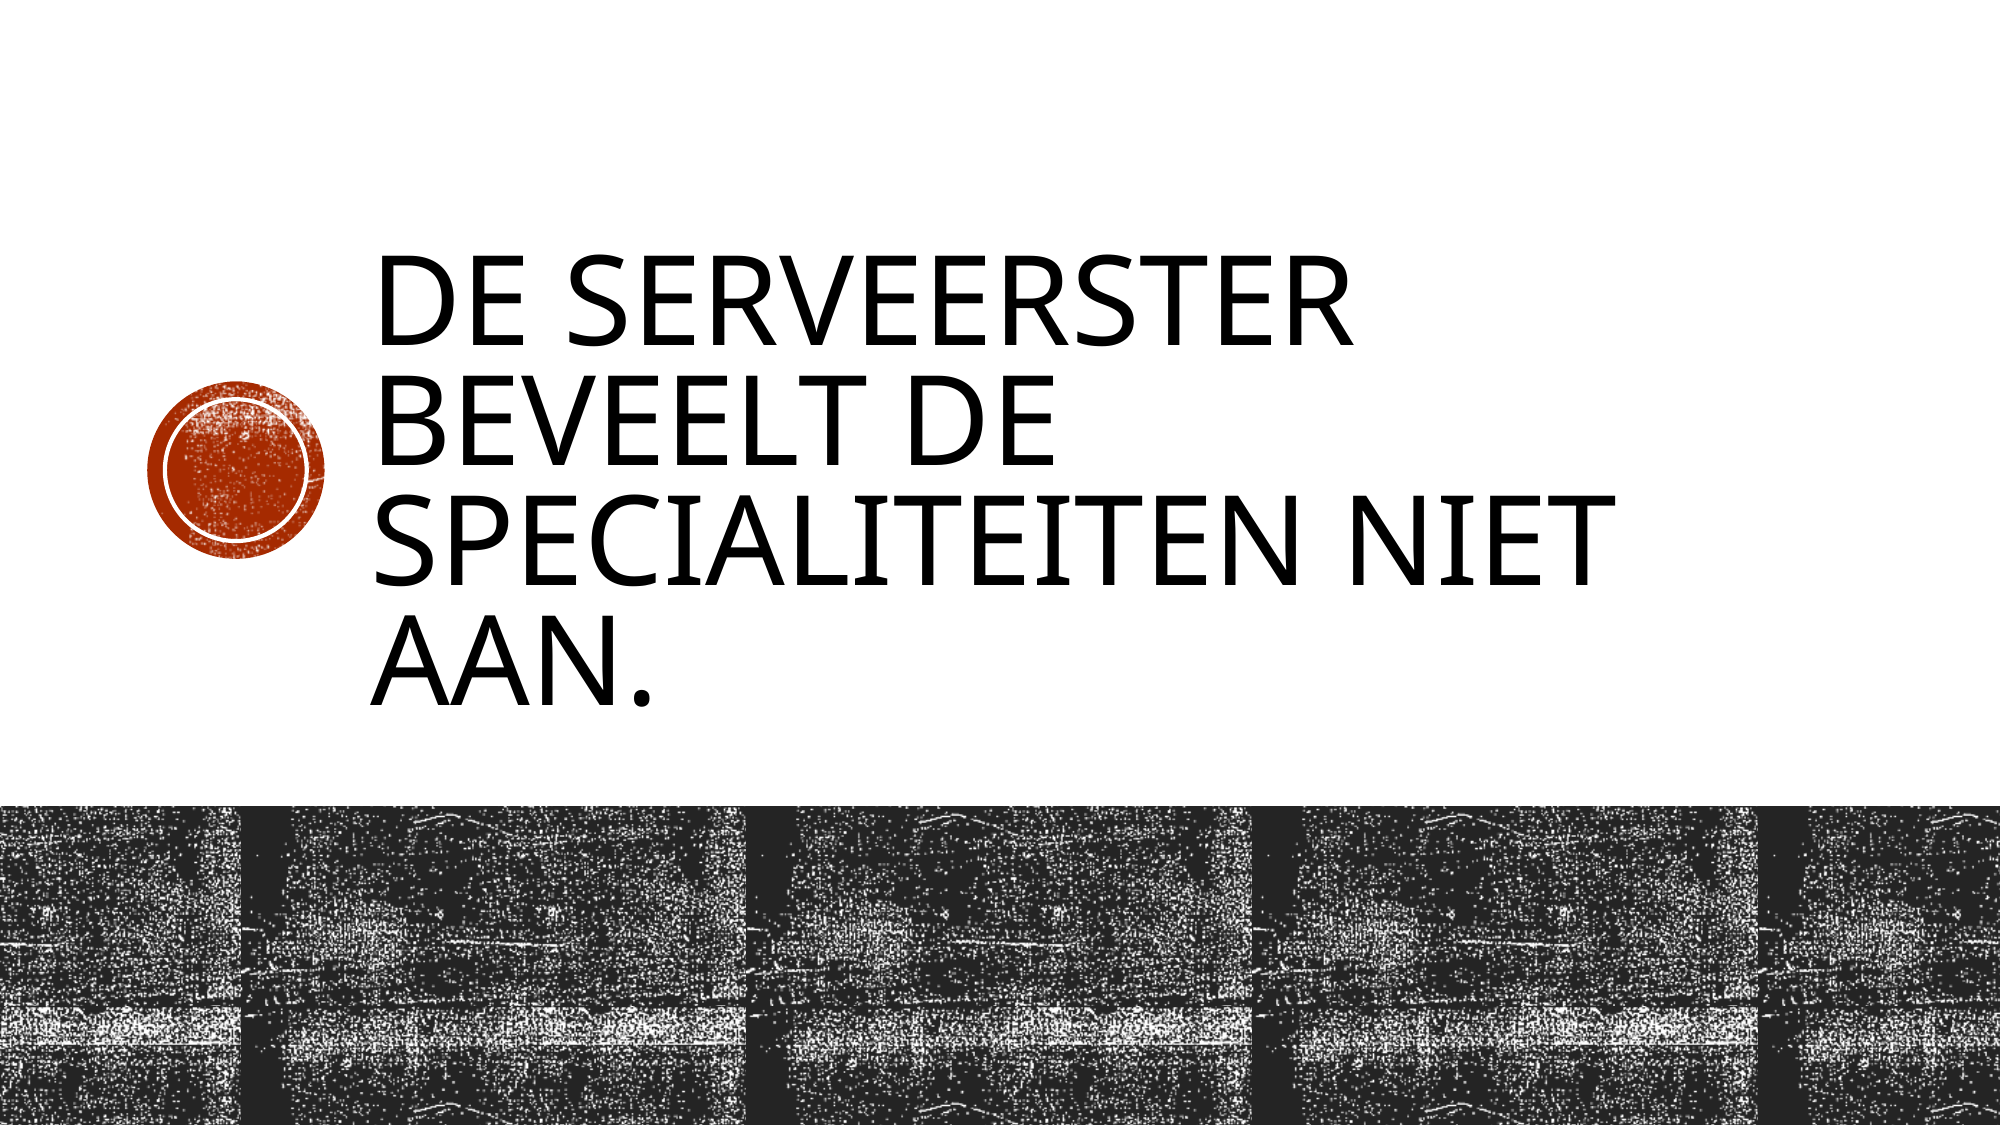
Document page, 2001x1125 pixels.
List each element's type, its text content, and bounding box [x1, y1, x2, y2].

title De serveerster beveelt de specialiteiten niet aan. [355, 201, 1878, 779]
